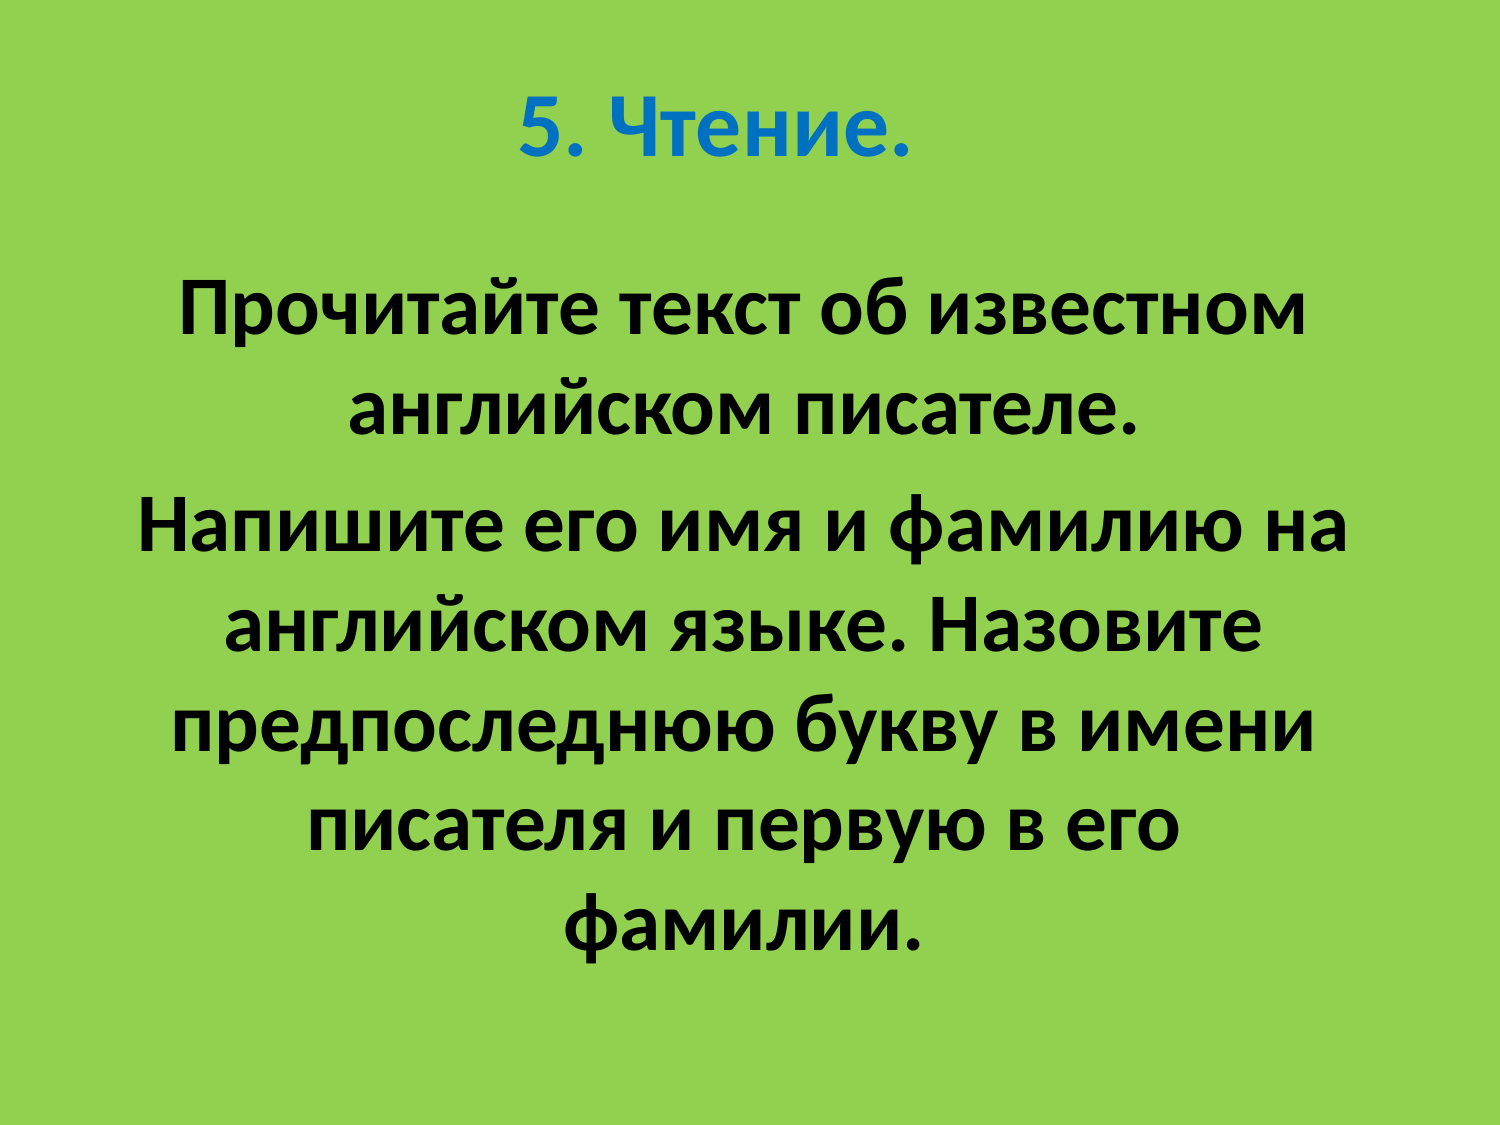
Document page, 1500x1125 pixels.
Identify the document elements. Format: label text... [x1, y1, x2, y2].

title 5. Чтение. [88, 54, 1364, 296]
subtitle Прочитайте текст об известном английском писателе. Напишите его имя и фамилию на английском языке. Назовите предпоследнюю букву в имени писателя и первую в его фамилии. [112, 243, 1376, 1000]
